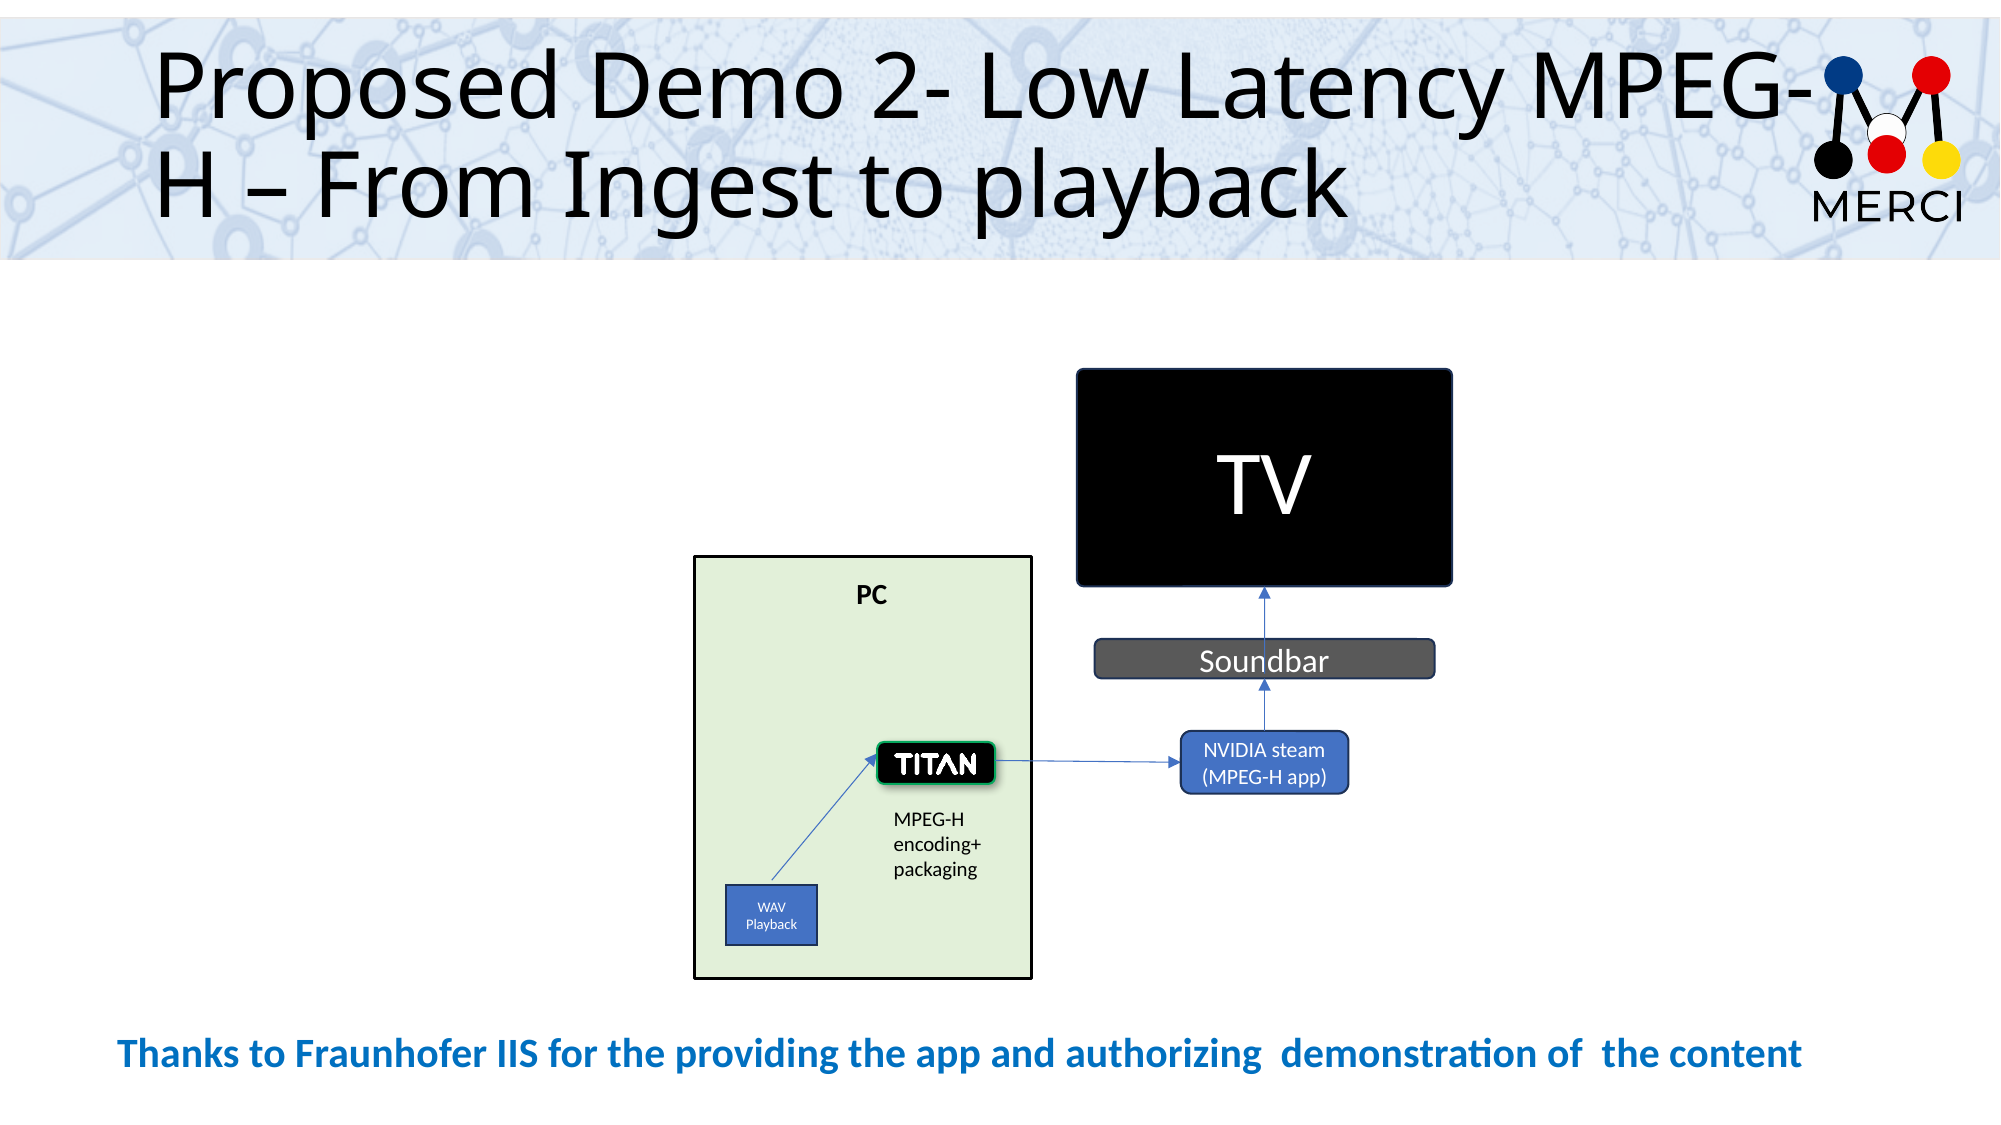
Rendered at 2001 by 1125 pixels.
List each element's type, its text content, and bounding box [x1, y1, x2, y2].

text_box [694, 556, 1032, 568]
picture [996, 746, 1004, 760]
text_box TV [1075, 367, 1454, 588]
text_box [877, 741, 996, 784]
text_box Soundbar [1093, 637, 1436, 680]
text_box WAV Playback [725, 884, 818, 946]
text_box MPEG-H encoding+ packaging [878, 798, 1020, 888]
text_box [694, 618, 1032, 979]
text_box NVIDIA steam (MPEG-H app) [1179, 729, 1350, 795]
text_box PC [694, 568, 1050, 618]
title Proposed Demo 2- Low Latency MPEG-H – From Ingest to playback [137, 29, 1863, 248]
picture [996, 763, 1004, 768]
picture [1863, 56, 1961, 222]
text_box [771, 753, 878, 881]
text_box Thanks to Fraunhofer IIS for the providing the app and authorizing demonstration of the content [102, 1018, 1819, 1084]
